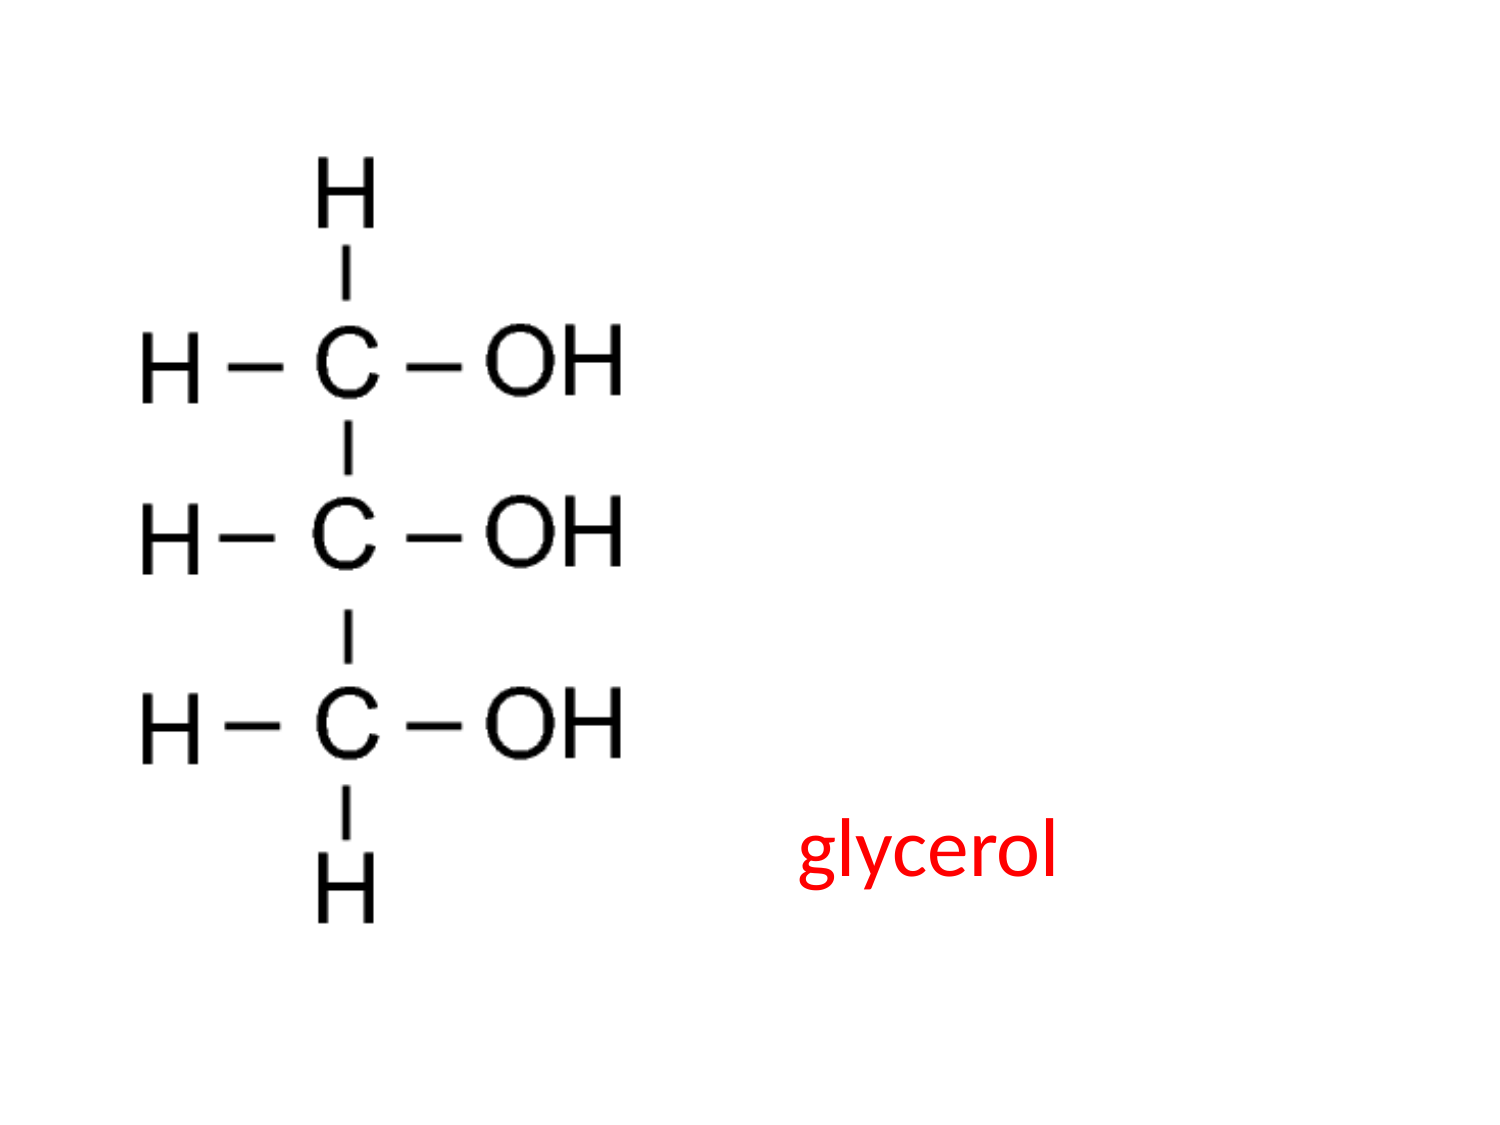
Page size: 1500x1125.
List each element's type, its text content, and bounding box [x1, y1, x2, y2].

picture [138, 153, 625, 928]
text_box glycerol [782, 785, 1487, 901]
